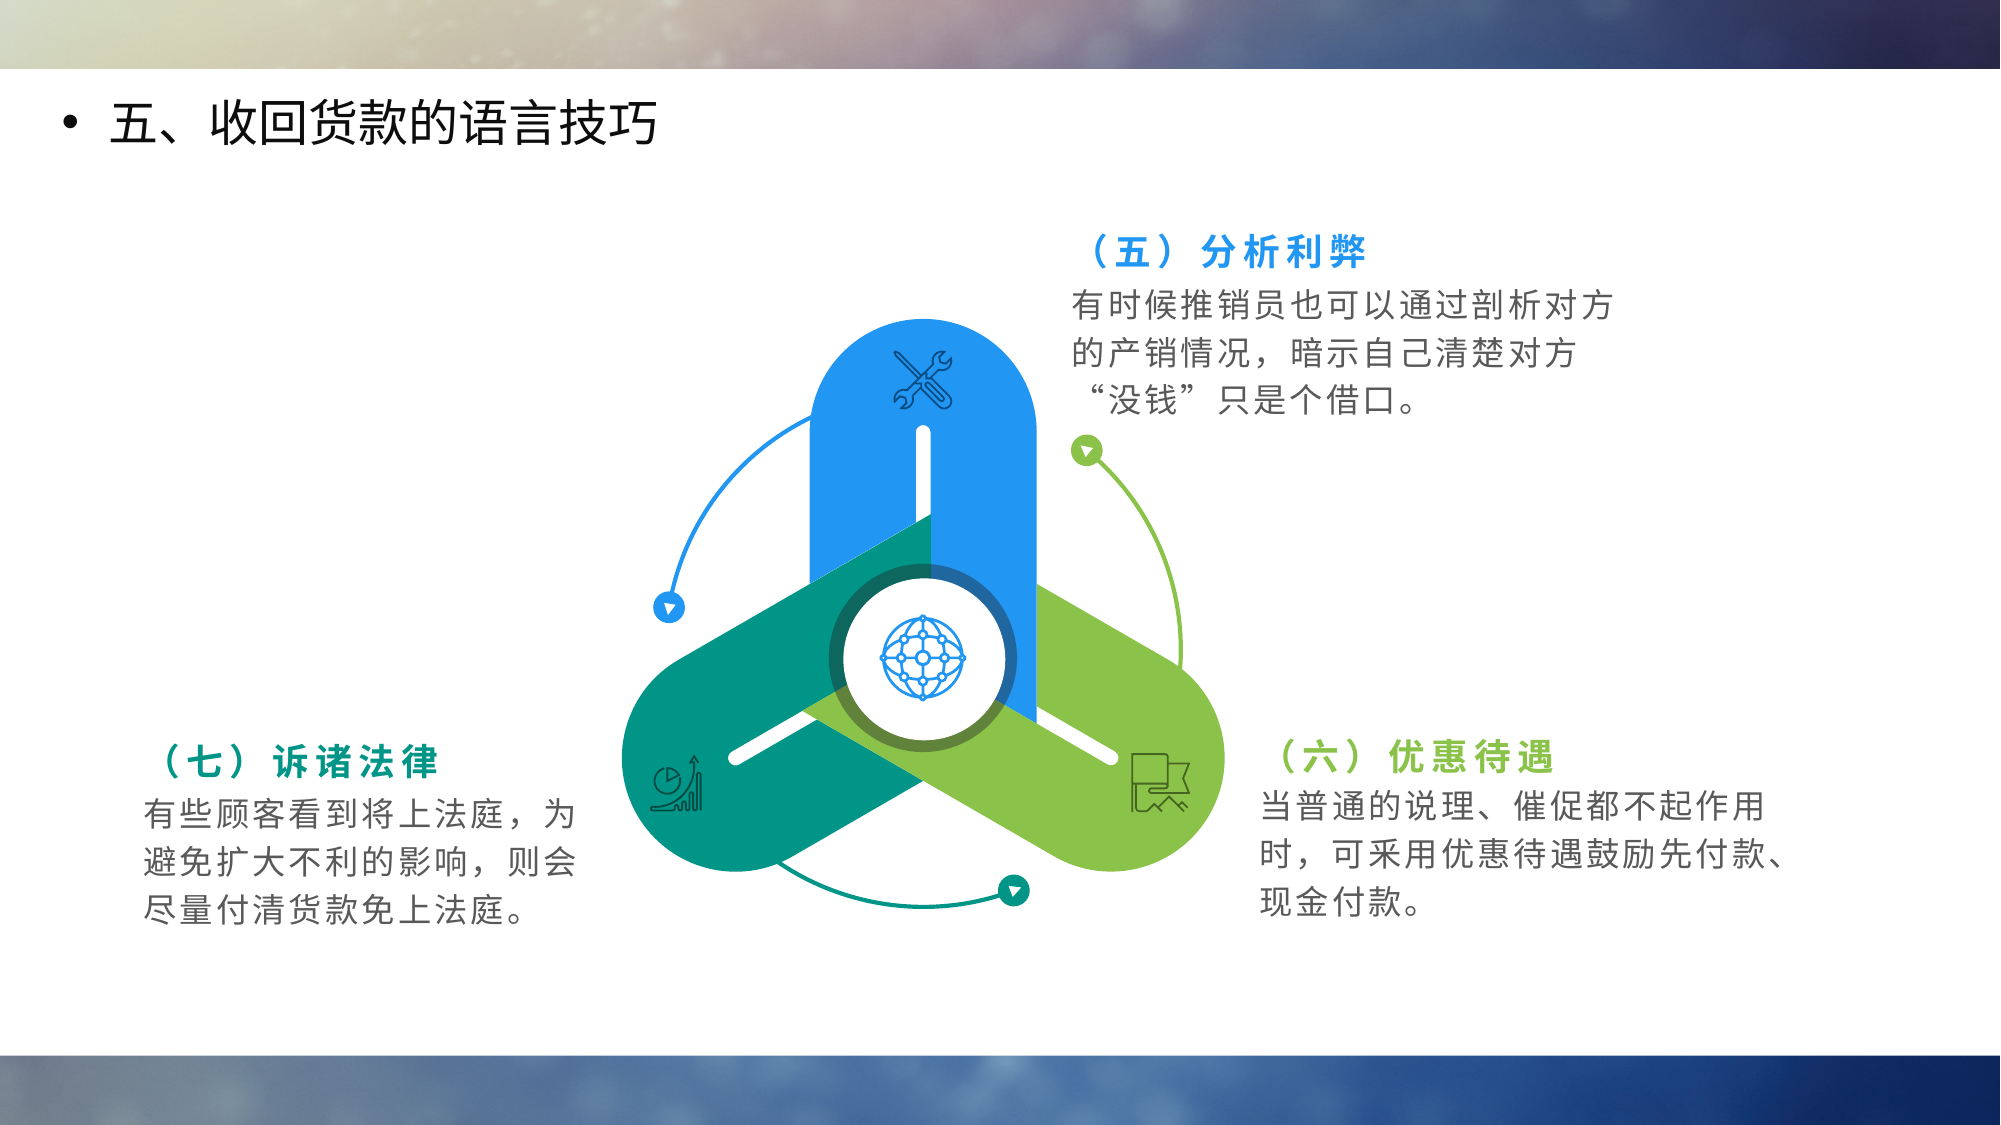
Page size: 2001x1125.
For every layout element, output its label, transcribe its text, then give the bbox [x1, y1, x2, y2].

text_box 有些顾客看到将上法庭，为避免扩大不利的影响，则会尽量付清货款免上法庭。 [128, 785, 622, 960]
text_box [802, 583, 1225, 872]
picture [0, 1056, 2000, 1125]
text_box （七）诉诸法律 [128, 721, 593, 783]
text_box [1131, 753, 1191, 813]
picture [0, 0, 2000, 69]
text_box （六）优惠待遇 [1244, 716, 1736, 777]
text_box [777, 862, 1030, 909]
text_box [649, 754, 702, 812]
text_box [828, 563, 1018, 753]
text_box [653, 415, 810, 624]
text_box （五）分析利弊 [1056, 212, 1548, 273]
text_box 五、收回货款的语言技巧 [46, 84, 691, 160]
text_box [893, 350, 953, 410]
text_box [809, 318, 1037, 723]
text_box [1071, 450, 1183, 669]
text_box [879, 614, 967, 702]
text_box [621, 514, 931, 872]
text_box 有时候推销员也可以通过剖析对方的产销情况，暗示自己清楚对方“没钱”只是个借口。 [1056, 275, 1645, 450]
text_box 当普通的说理、催促都不起作用时，可釆用优惠待遇鼓励先付款、现金付款。 [1244, 777, 1817, 933]
text_box [843, 578, 1006, 741]
